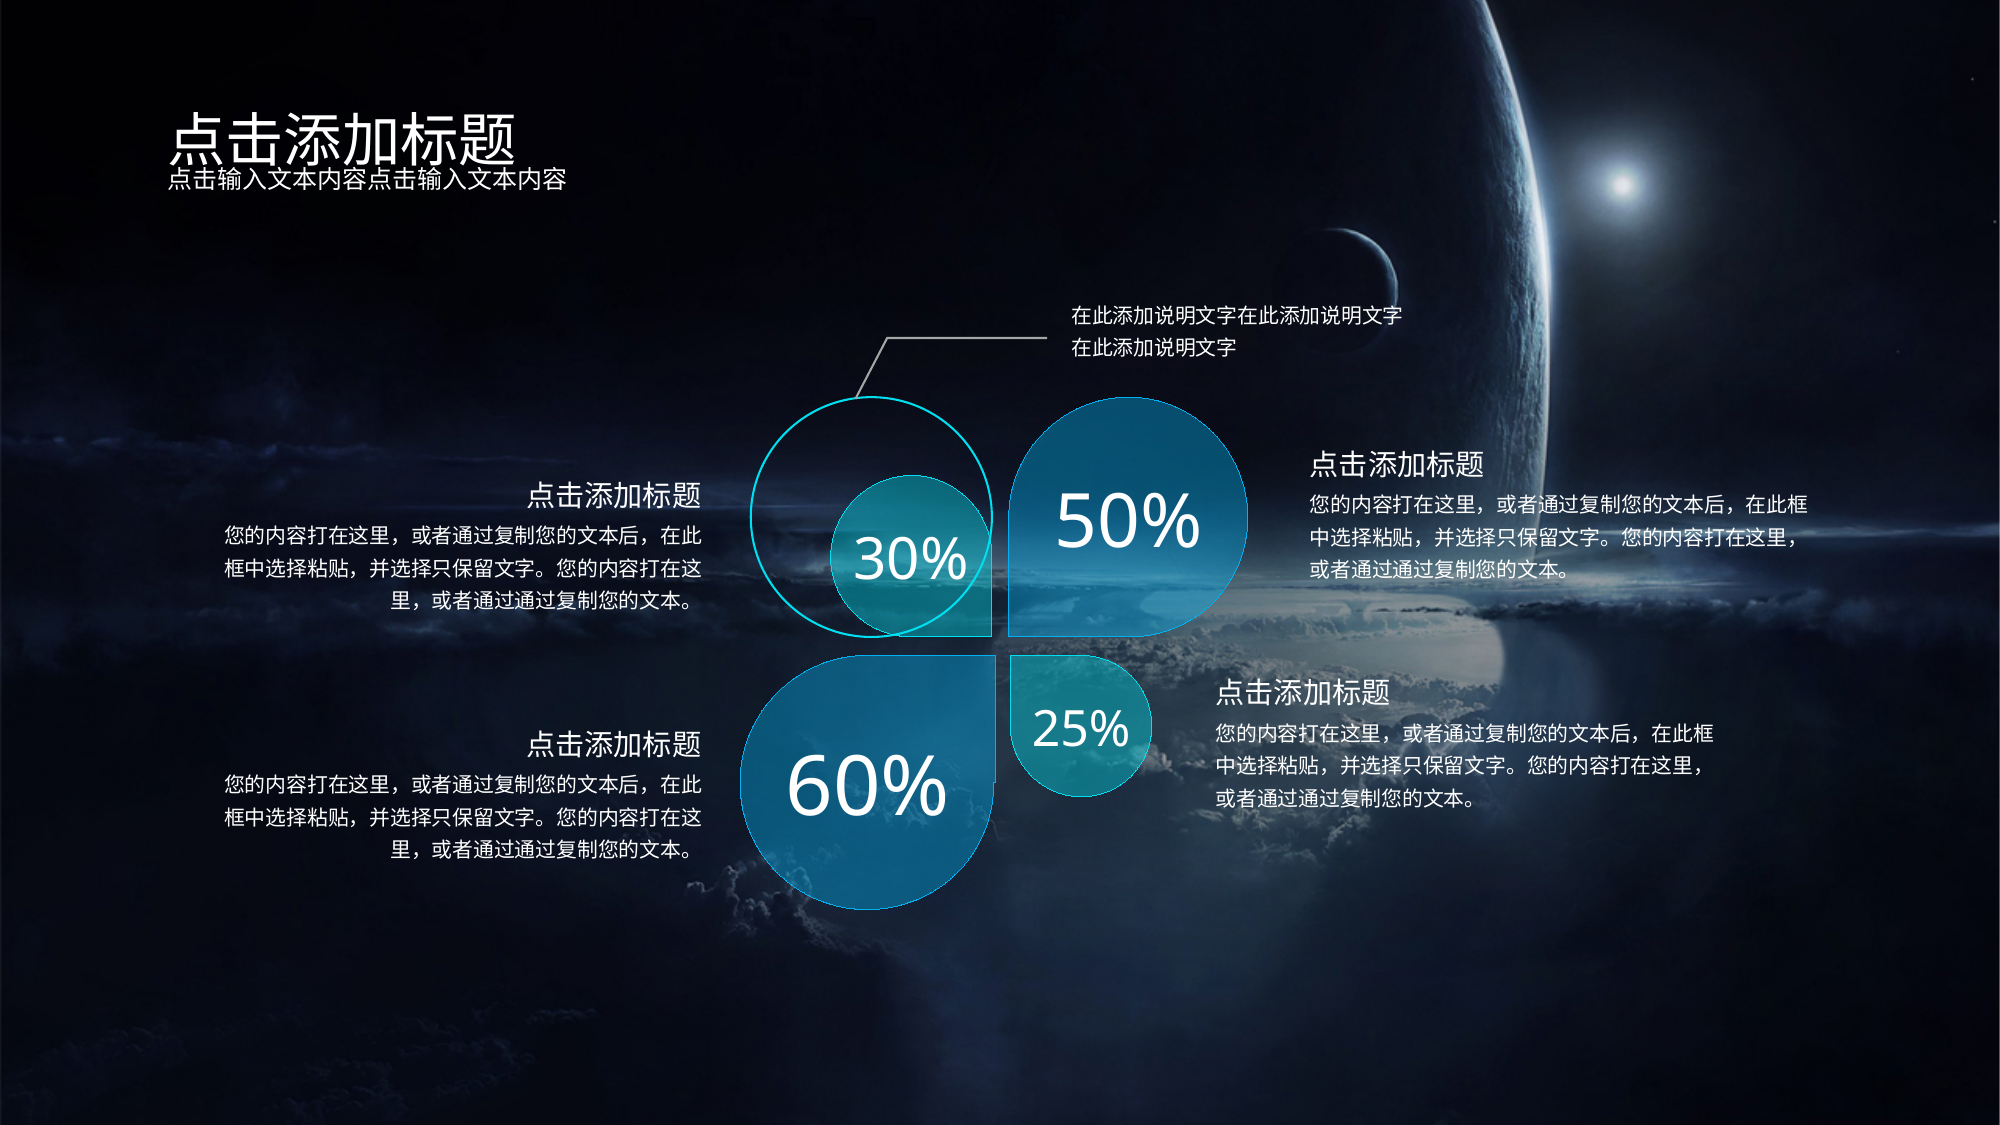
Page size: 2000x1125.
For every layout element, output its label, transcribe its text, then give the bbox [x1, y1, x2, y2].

text_box 50% [1008, 397, 1248, 637]
picture [0, 0, 2000, 1125]
text_box 60% [740, 655, 996, 910]
text_box 您的内容打在这里，或者通过复制您的文本后，在此框中选择粘贴，并选择只保留文字。您的内容打在这里，或者通过通过复制您的文本。 [207, 508, 717, 621]
text_box 您的内容打在这里，或者通过复制您的文本后，在此框中选择粘贴，并选择只保留文字。您的内容打在这里，或者通过通过复制您的文本。 [1200, 705, 1744, 818]
text_box 30% [830, 475, 992, 637]
text_box 点击输入文本内容点击输入文本内容 [152, 155, 583, 201]
text_box 点击添加标题 [152, 60, 532, 155]
text_box 您的内容打在这里，或者通过复制您的文本后，在此框中选择粘贴，并选择只保留文字。您的内容打在这里，或者通过通过复制您的文本。 [1295, 477, 1839, 590]
text_box 点击添加标题 [230, 459, 717, 508]
text_box 点击添加标题 [1200, 656, 1687, 705]
text_box 在此添加说明文字在此添加说明文字 在此添加说明文字 [1056, 287, 1430, 368]
text_box 您的内容打在这里，或者通过复制您的文本后，在此框中选择粘贴，并选择只保留文字。您的内容打在这里，或者通过通过复制您的文本。 [207, 757, 717, 869]
text_box 点击添加标题 [230, 708, 717, 757]
text_box [750, 397, 992, 637]
text_box 25% [1010, 655, 1152, 797]
text_box 点击添加标题 [1295, 428, 1781, 477]
text_box [855, 337, 1048, 399]
